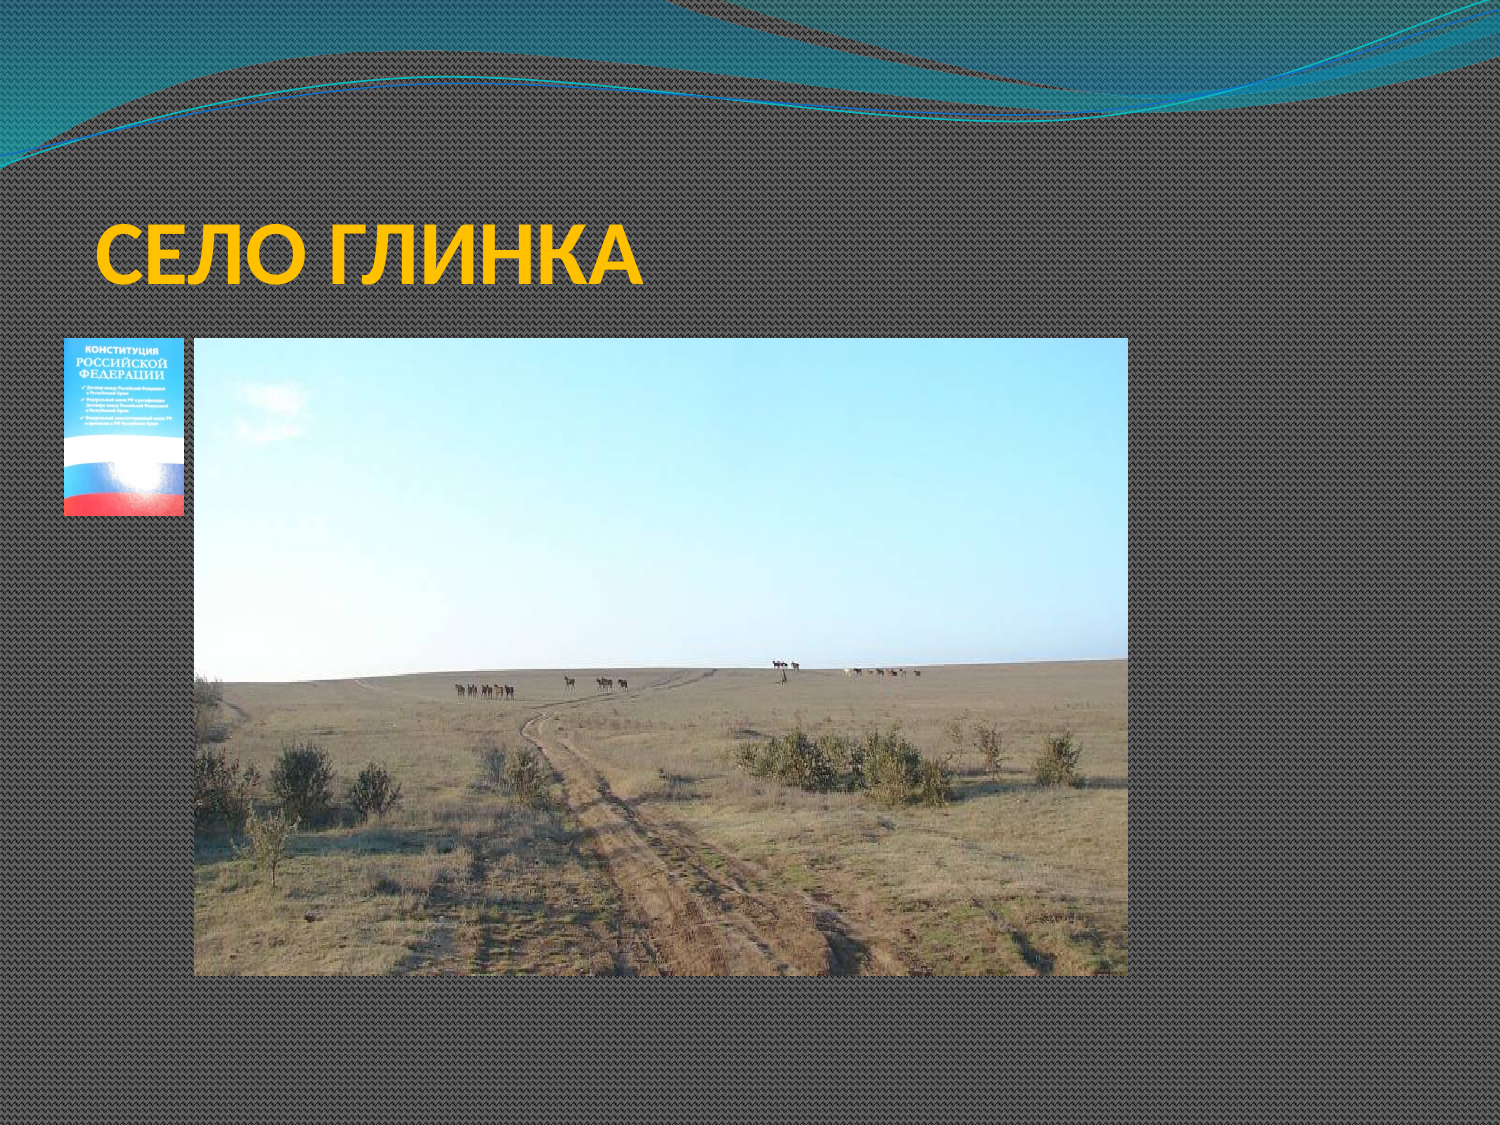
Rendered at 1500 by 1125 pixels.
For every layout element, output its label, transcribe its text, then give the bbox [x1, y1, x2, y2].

picture [64, 337, 184, 516]
list 1 [75, 317, 1425, 1038]
title СЕЛО ГЛИНКА [75, 115, 1425, 303]
picture [194, 337, 1129, 977]
